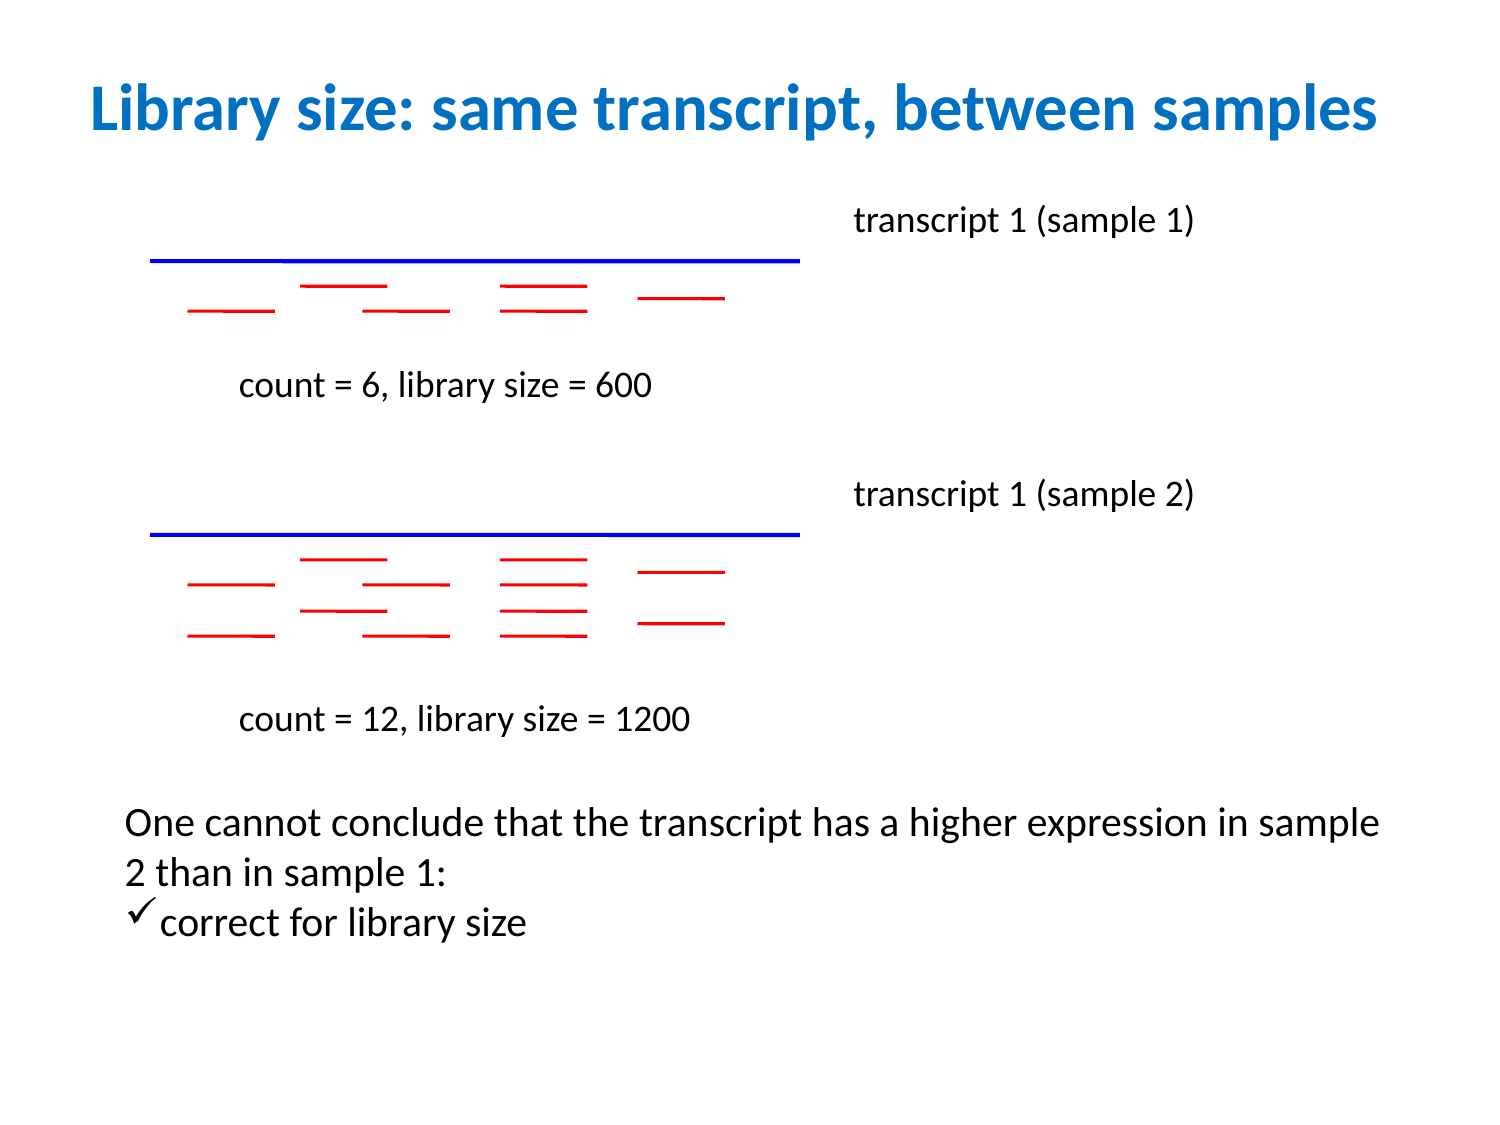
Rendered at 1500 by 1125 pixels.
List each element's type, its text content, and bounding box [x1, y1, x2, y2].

text_box count = 12, library size = 1200 [224, 686, 706, 746]
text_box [149, 260, 801, 312]
text_box transcript 1 (sample 2) [838, 461, 1220, 521]
text_box One cannot conclude that the transcript has a higher expression in sample 2 than in sample 1: correct for library size [109, 787, 1400, 953]
text_box count = 6, library size = 600 [224, 352, 668, 412]
title Library size: same transcript, between samples [74, 44, 1426, 163]
text_box transcript 1 (sample 1) [838, 187, 1220, 248]
